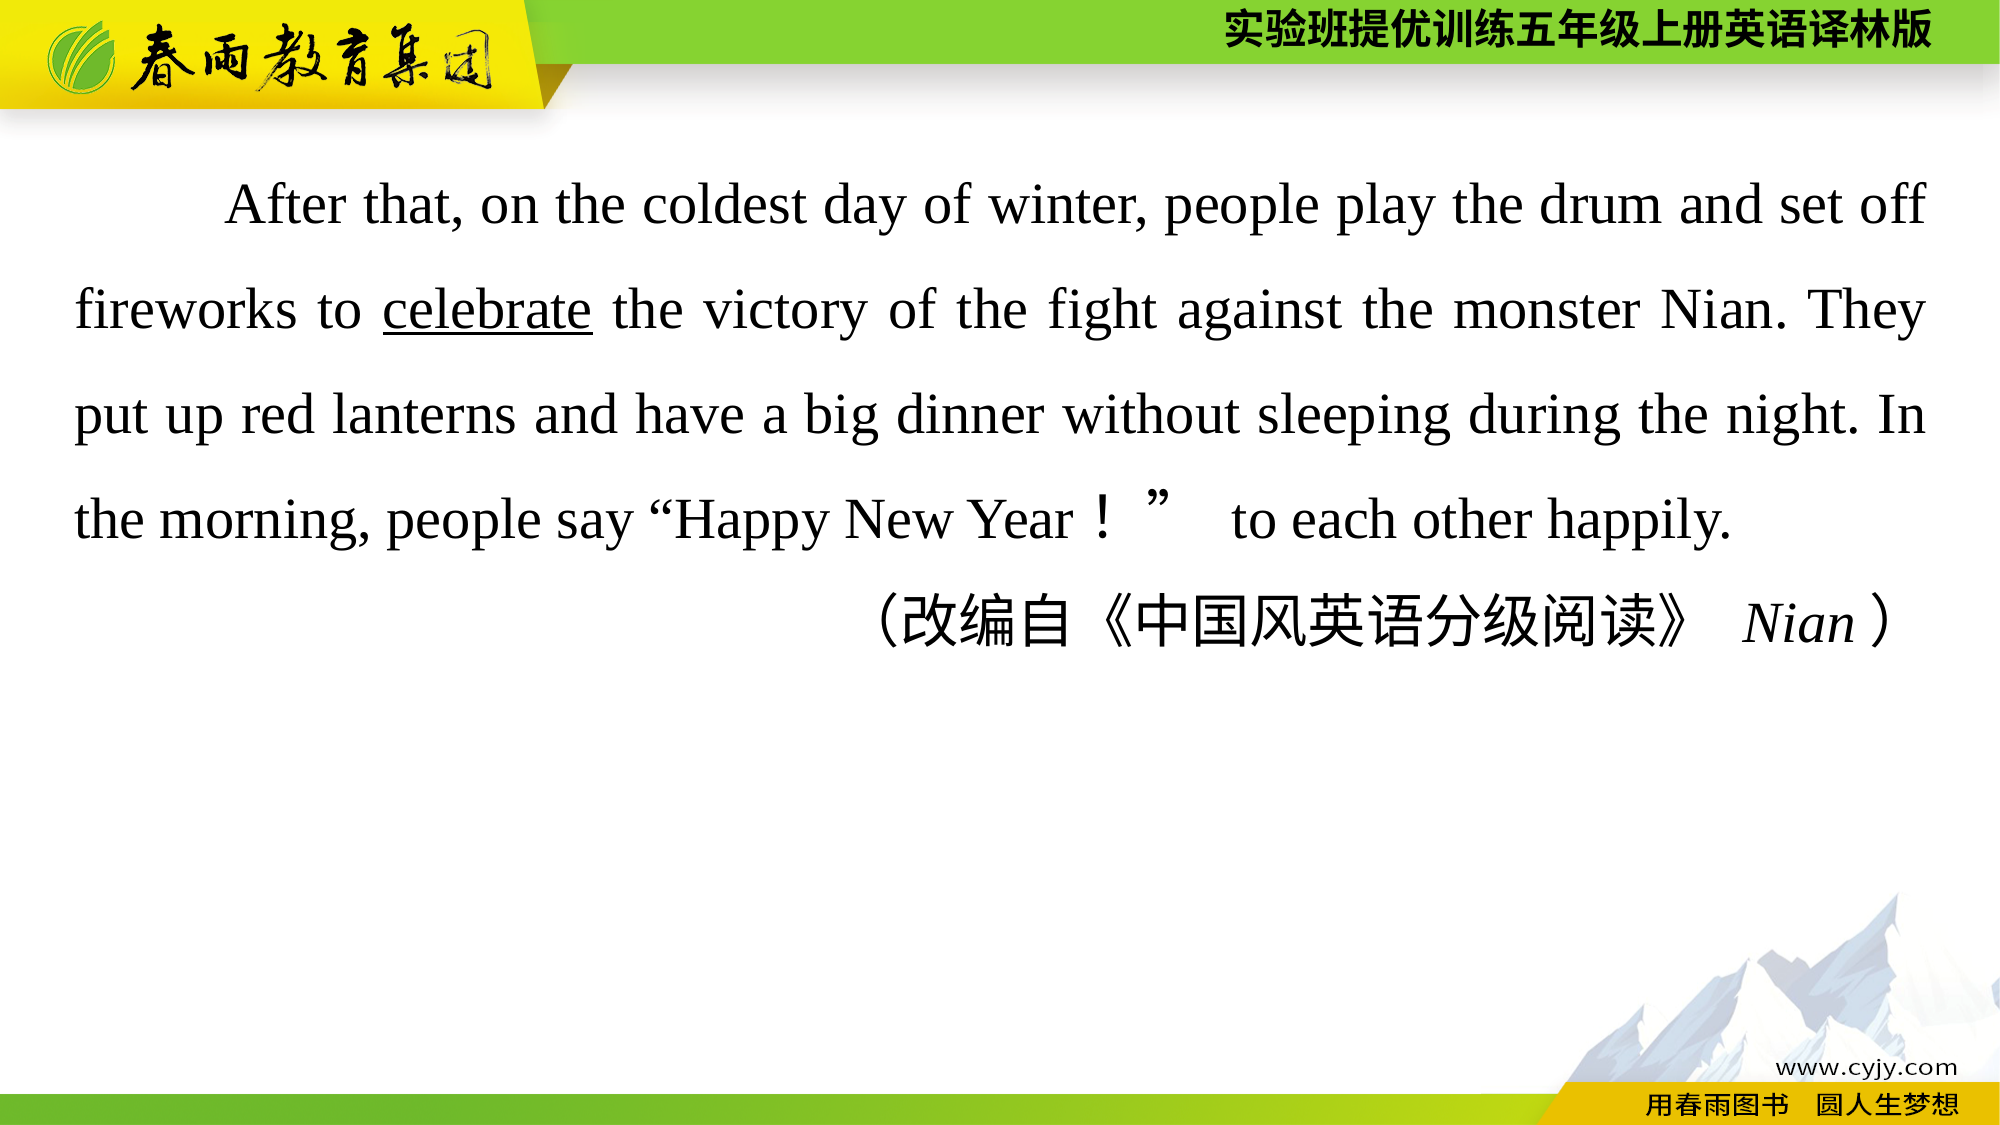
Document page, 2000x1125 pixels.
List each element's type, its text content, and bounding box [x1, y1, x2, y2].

list After that, on the coldest day of winter, people play the drum and set off fireworks to celebrate the victory of the fight against the monster Nian. They put up red lanterns and have a big dinner without sleeping during the night. In the morning, people say “Happy New Year！” to each other happily. （改编自《中国风英语分级阅读》 Nian） [59, 122, 1944, 668]
picture [0, 0, 2000, 1125]
